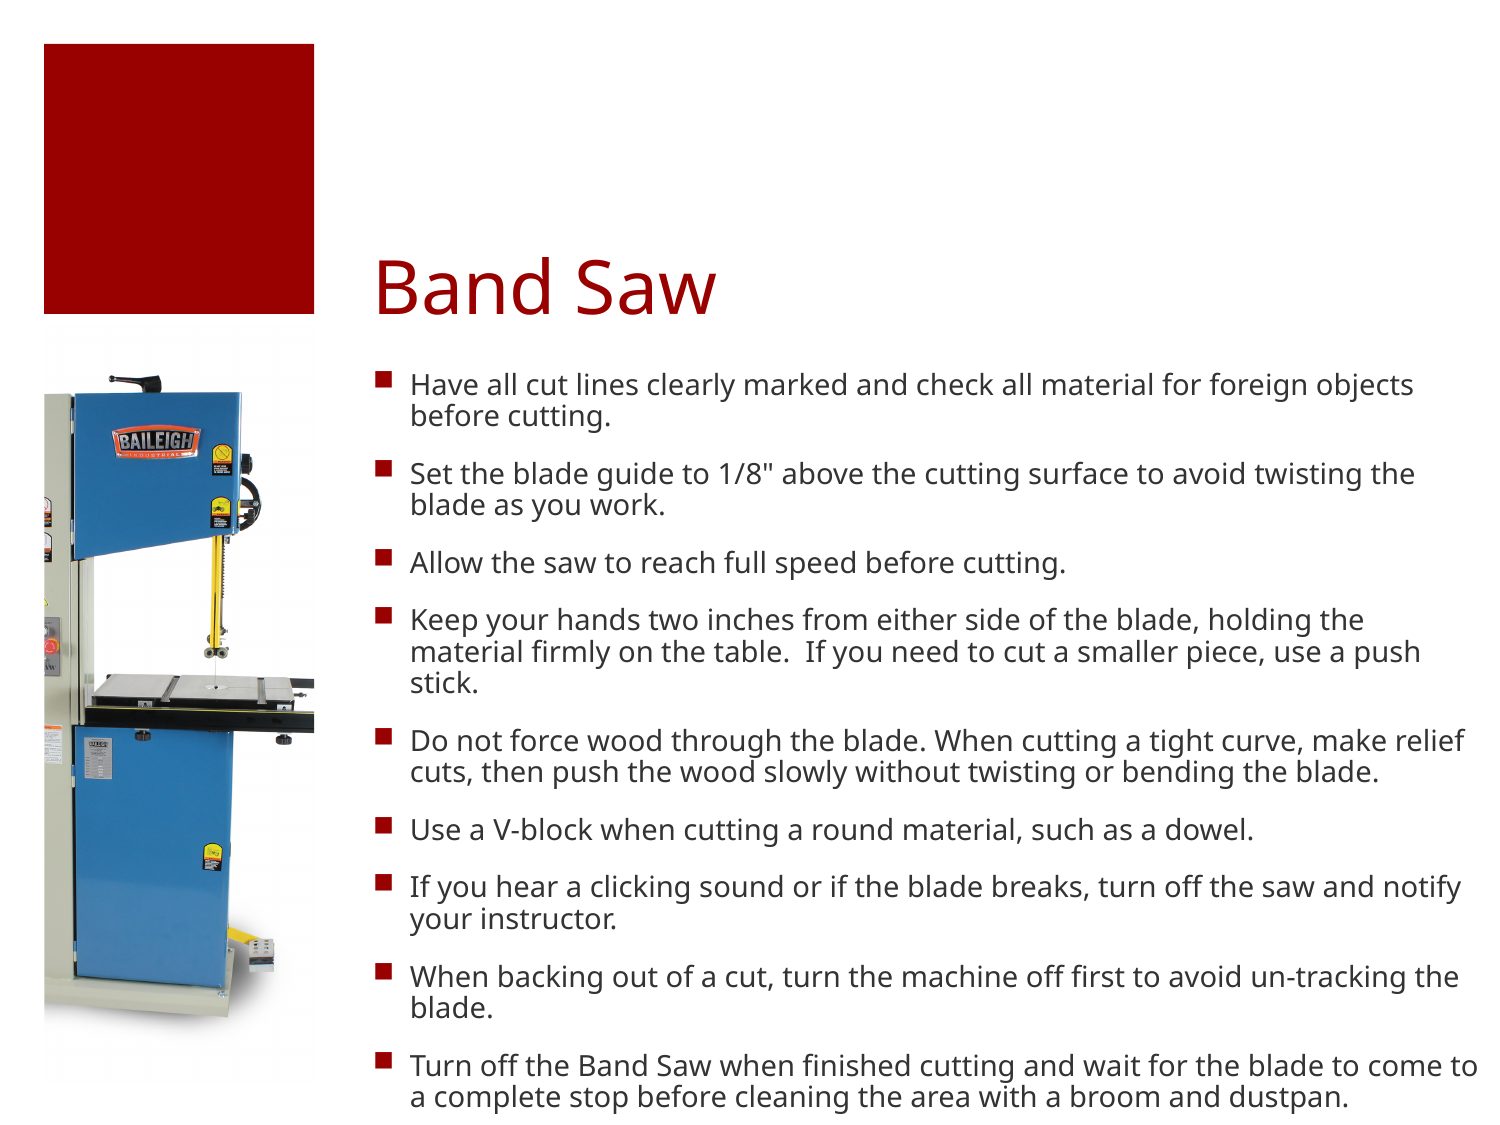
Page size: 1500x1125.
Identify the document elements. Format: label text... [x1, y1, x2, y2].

picture [43, 323, 315, 1084]
title Band Saw [357, 149, 1425, 338]
list Have all cut lines clearly marked and check all material for foreign objects before cutting. Set the blade guide to 1/8" above the cutting surface to avoid twisting the blade as you work. Allow the saw to reach full speed before cutting. Keep your hands two inches from either side of the blade, holding the material firmly on the table. If you need to cut a smaller piece, use a push stick. Do not force wood through the blade. When cutting a tight curve, make relief cuts, then push the wood slowly without twisting or bending the blade. Use a V-block when cutting a round material, such as a dowel. If you hear a clicking sound or if the blade breaks, turn off the saw and notify your instructor. When backing out of a cut, turn the machine off first to avoid un-tracking the blade. Turn off the Band Saw when finished cutting and wait for the blade to come to a complete stop before cleaning the area with a broom and dustpan. [357, 362, 1500, 1125]
